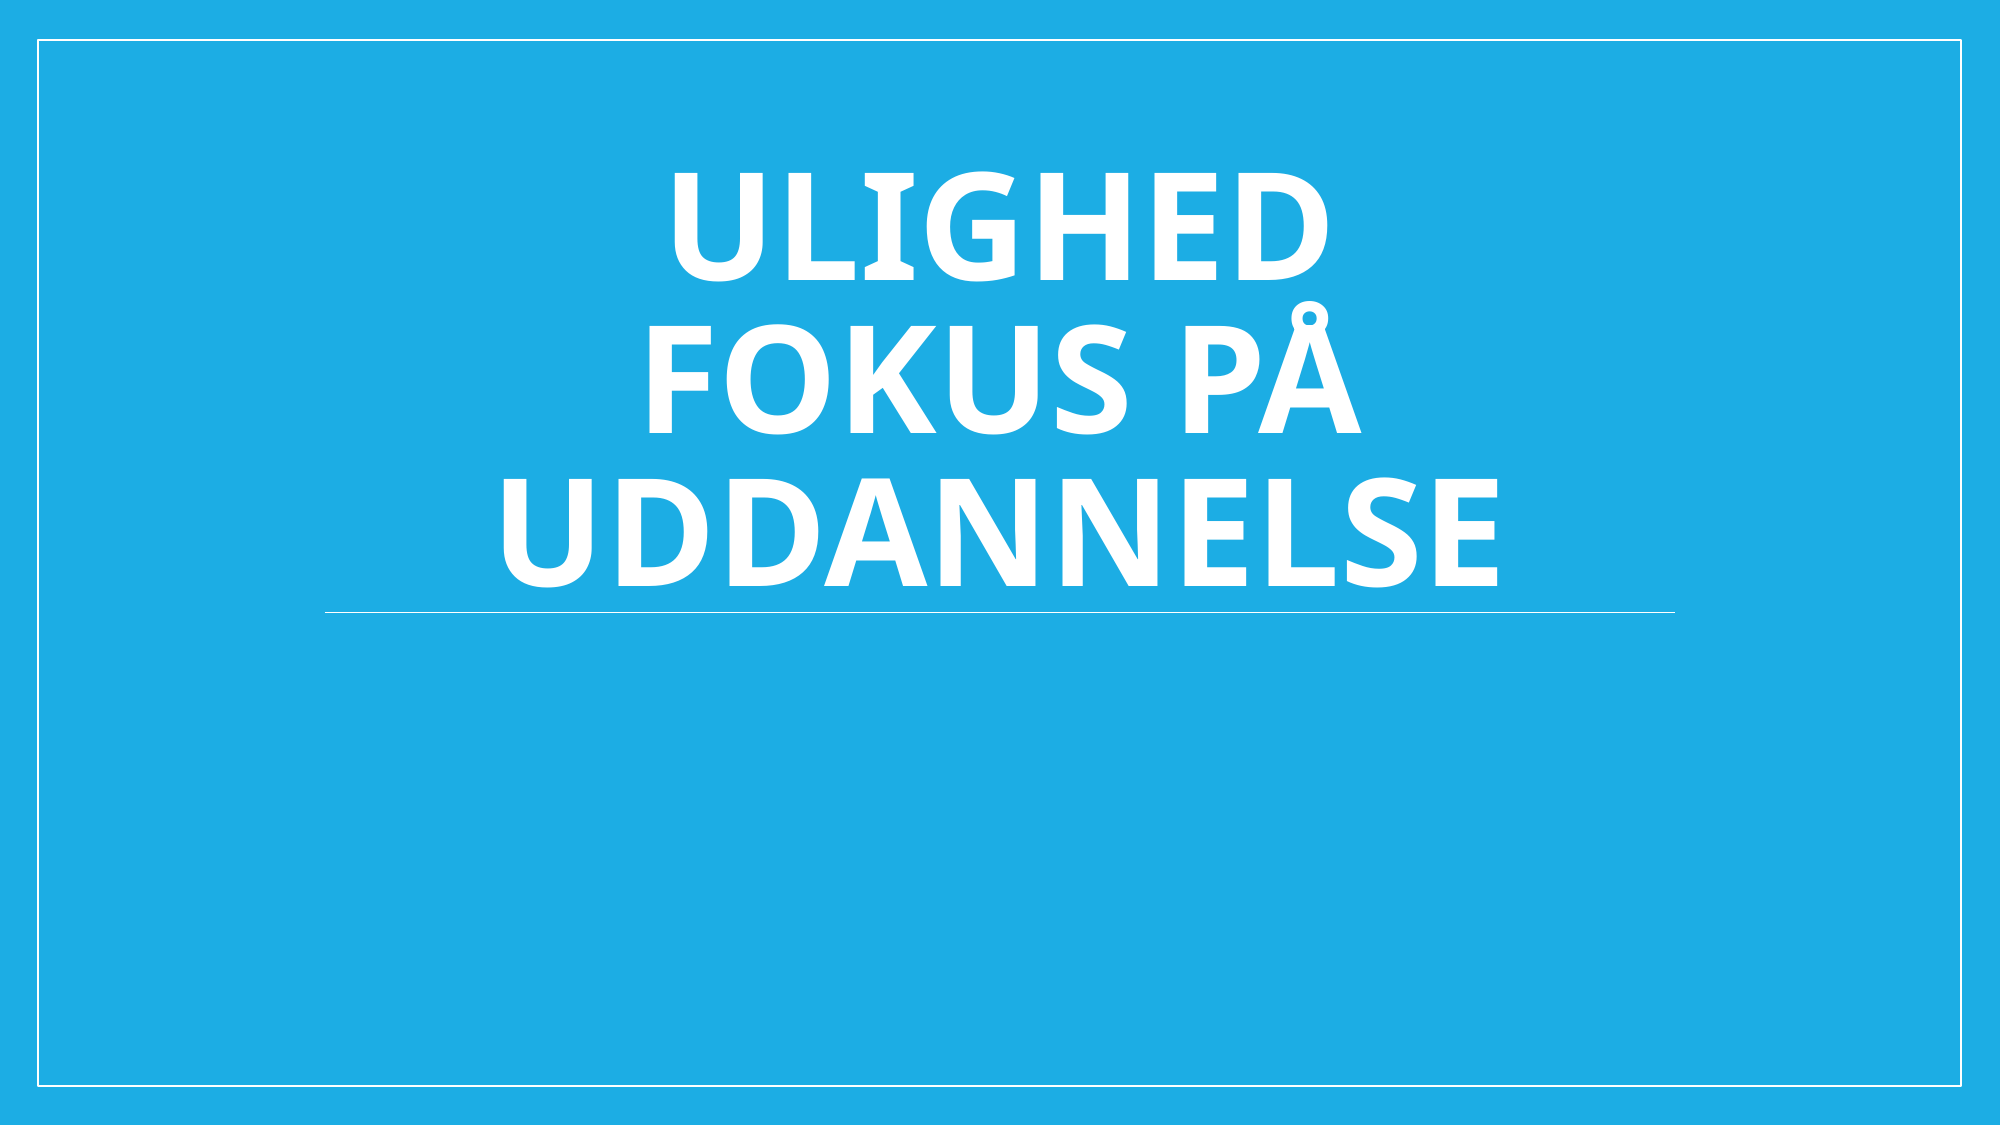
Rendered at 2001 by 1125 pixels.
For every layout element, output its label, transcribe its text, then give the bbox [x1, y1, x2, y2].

title Ulighed Fokus på uddannelse [182, 144, 1818, 625]
